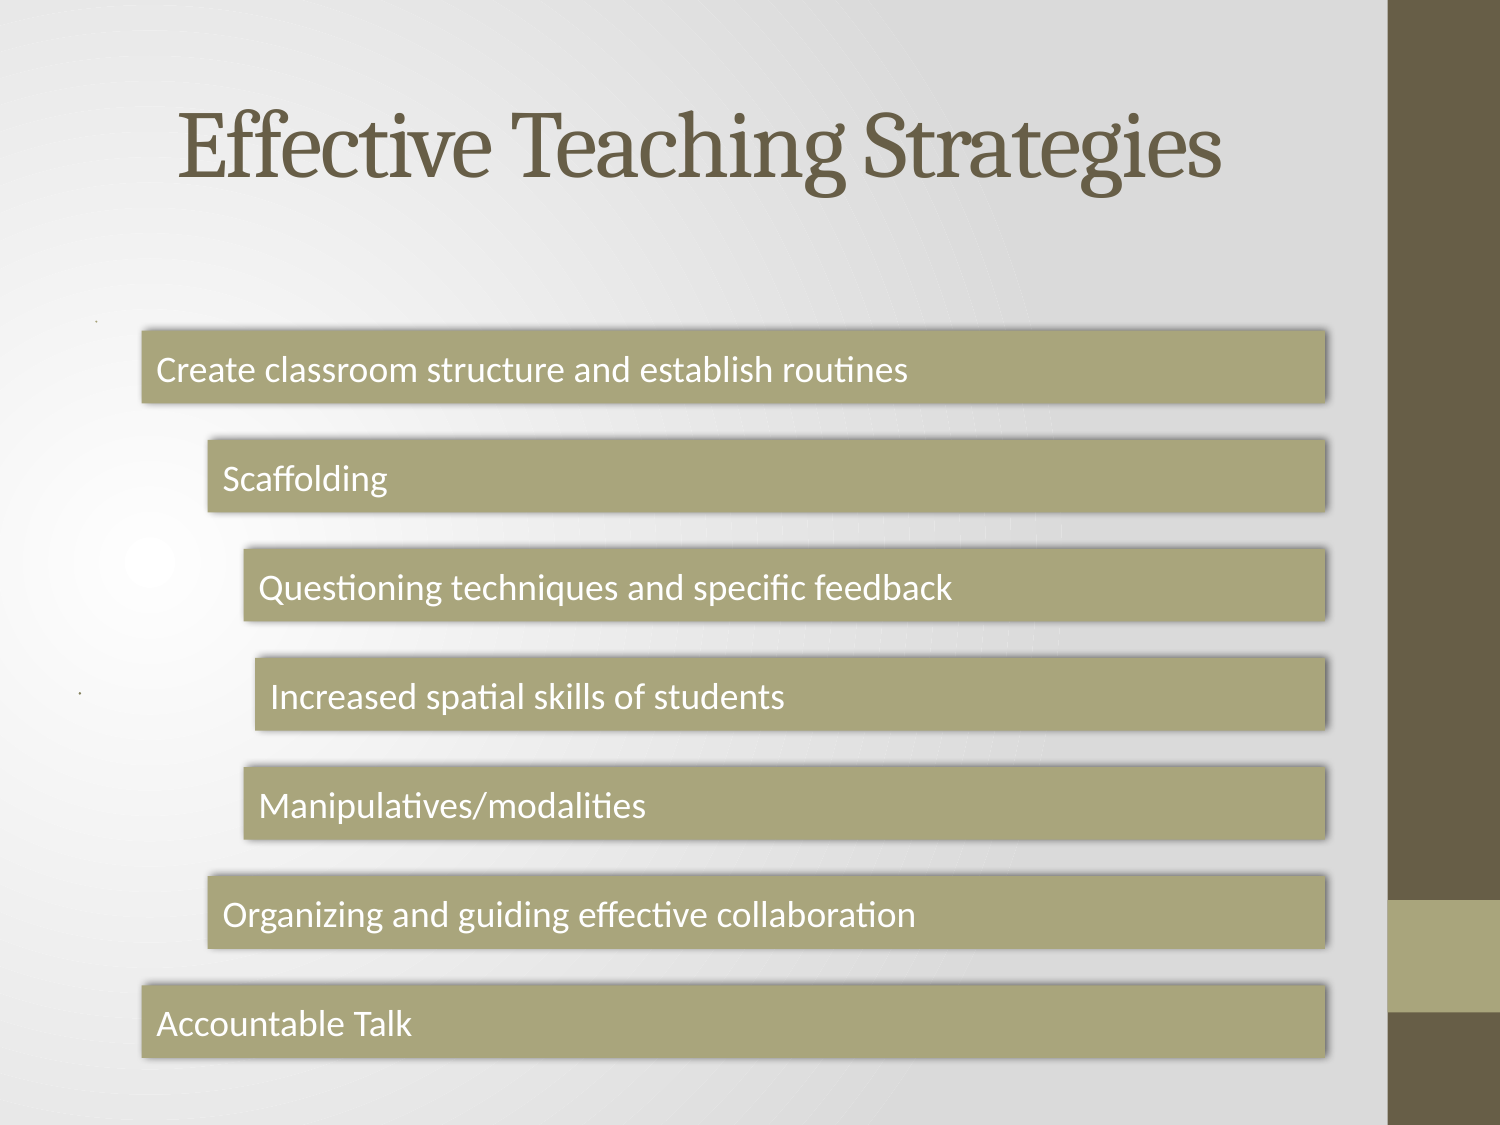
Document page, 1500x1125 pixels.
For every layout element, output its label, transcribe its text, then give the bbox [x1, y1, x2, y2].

title Effective Teaching Strategies [75, 45, 1325, 233]
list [74, 261, 1326, 1063]
